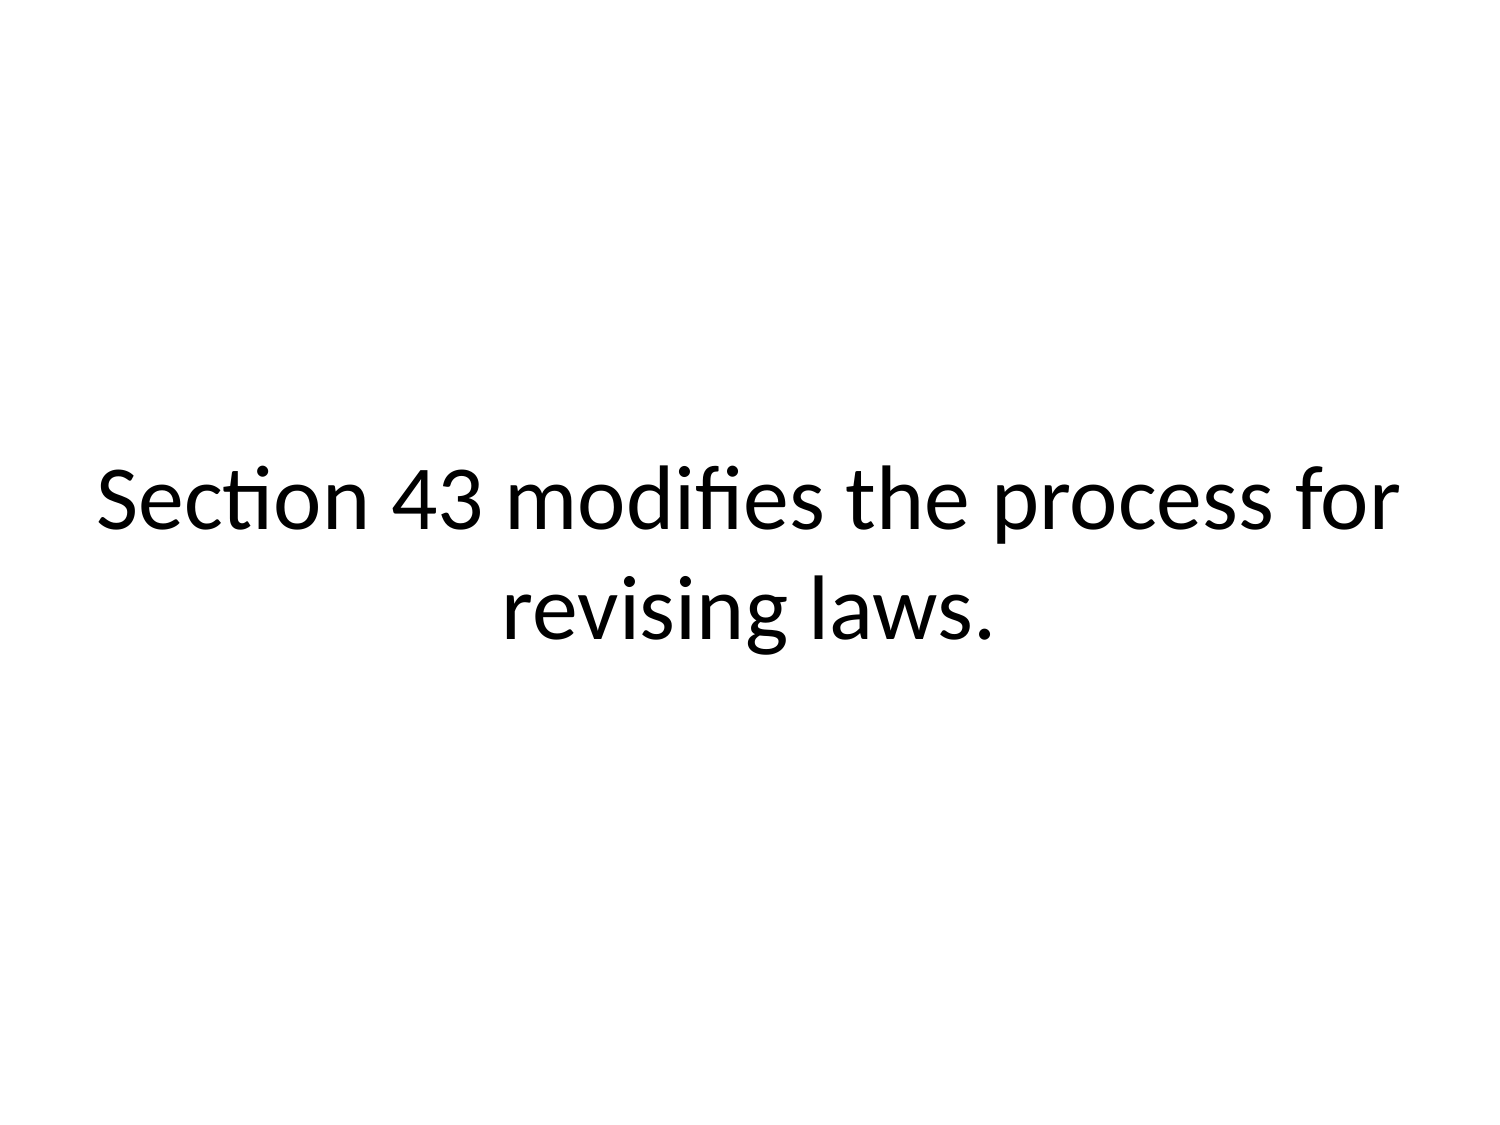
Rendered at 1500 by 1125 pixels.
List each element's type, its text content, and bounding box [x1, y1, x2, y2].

title Section 43 modifies the process for revising laws. [75, 45, 1425, 1050]
